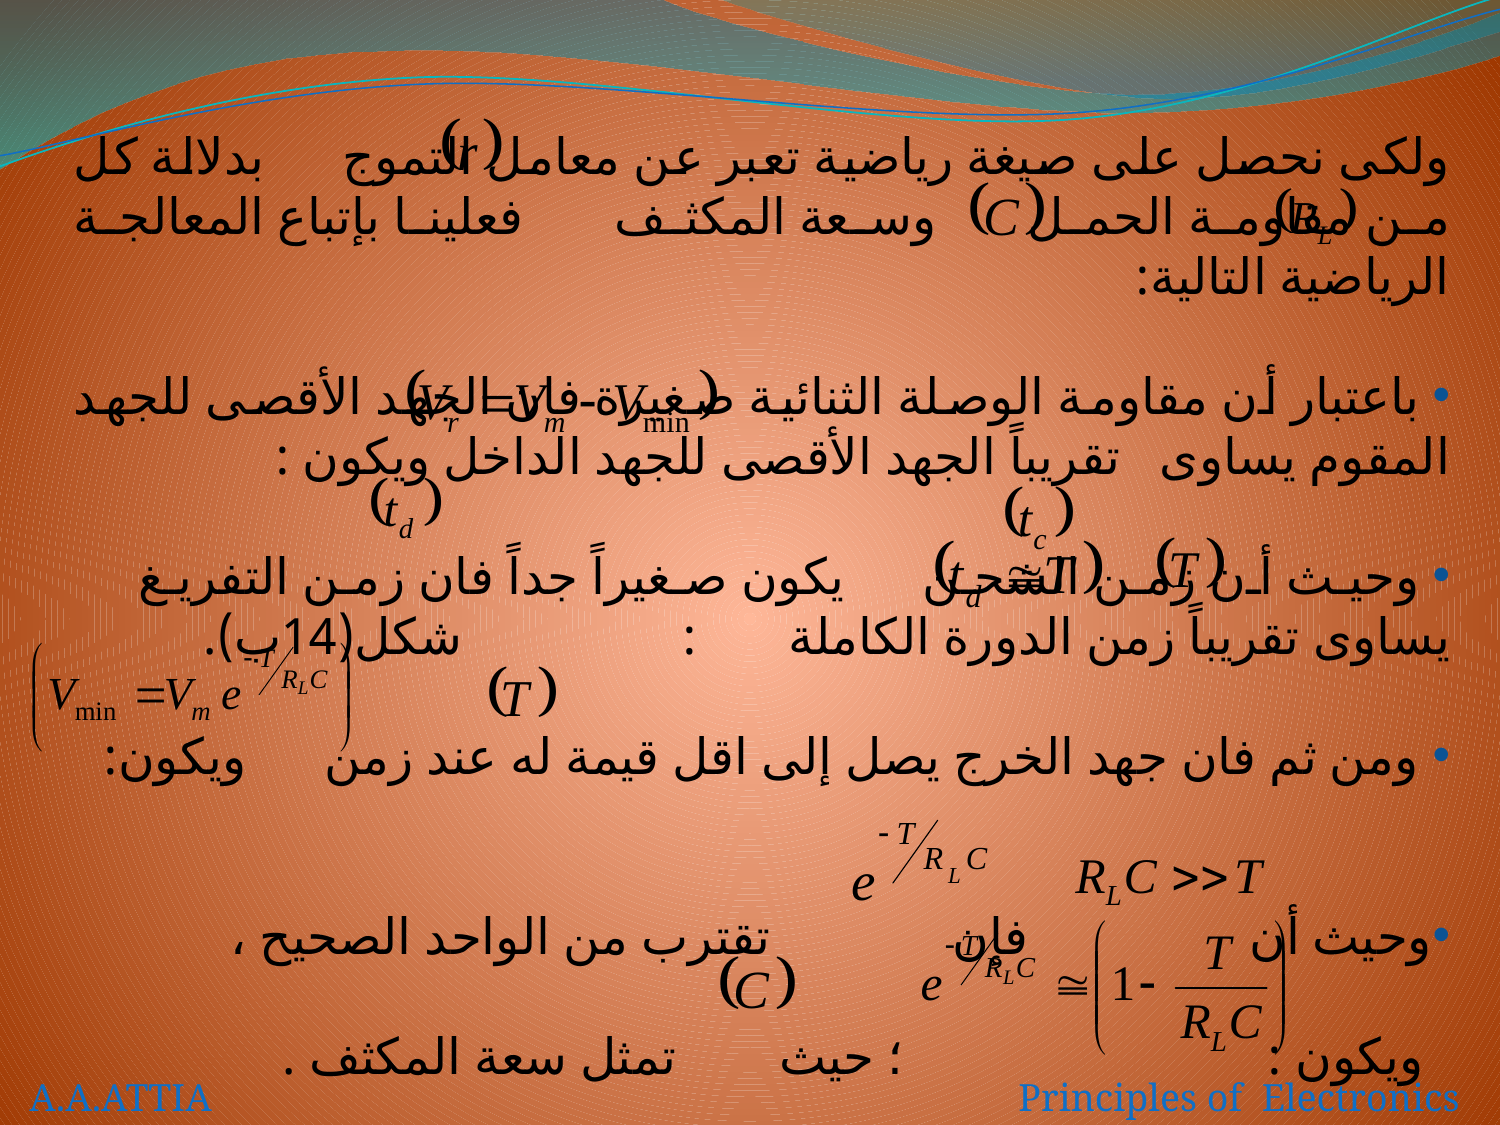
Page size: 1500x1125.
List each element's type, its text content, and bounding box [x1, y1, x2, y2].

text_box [1267, 187, 1360, 253]
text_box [433, 116, 505, 193]
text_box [740, 544, 760, 581]
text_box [480, 664, 558, 739]
text_box ولكى نحصل على صيغة رياضية تعبر عن معامل التموج بدلالة كل من مقاومة الحمل وسعة المكثف فعلينا بإتباع المعالجة الرياضية التالية: باعتبار أن مقاومة الوصلة الثنائية صغيرة فان الجهد الأقصى للجهد المقوم يساوى تقريباً الجهد الأقصى للجهد الداخل ويكون : وحيث أن زمن الشحن يكون صغيراً جداً فان زمن التفريغ يساوى تقريباً زمن الدورة الكاملة : شكل(14ب). ومن ثم فان جهد الخرج يصل إلى اقل قيمة له عند زمن ويكون: وحيث أن فإن تقترب من الواحد الصحيح ، ويكون : ؛ حيث تمثل سعة المكثف . [58, 117, 1465, 1066]
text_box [711, 954, 798, 1032]
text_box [913, 909, 1303, 1067]
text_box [363, 476, 446, 551]
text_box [960, 181, 1047, 258]
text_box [925, 538, 1104, 622]
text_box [843, 808, 1000, 915]
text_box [398, 367, 721, 446]
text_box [996, 484, 1079, 538]
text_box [1148, 536, 1226, 610]
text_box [23, 632, 364, 763]
text_box A.A.ATTIA Principles of Electronics [14, 1066, 1478, 1125]
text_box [1066, 843, 1279, 909]
